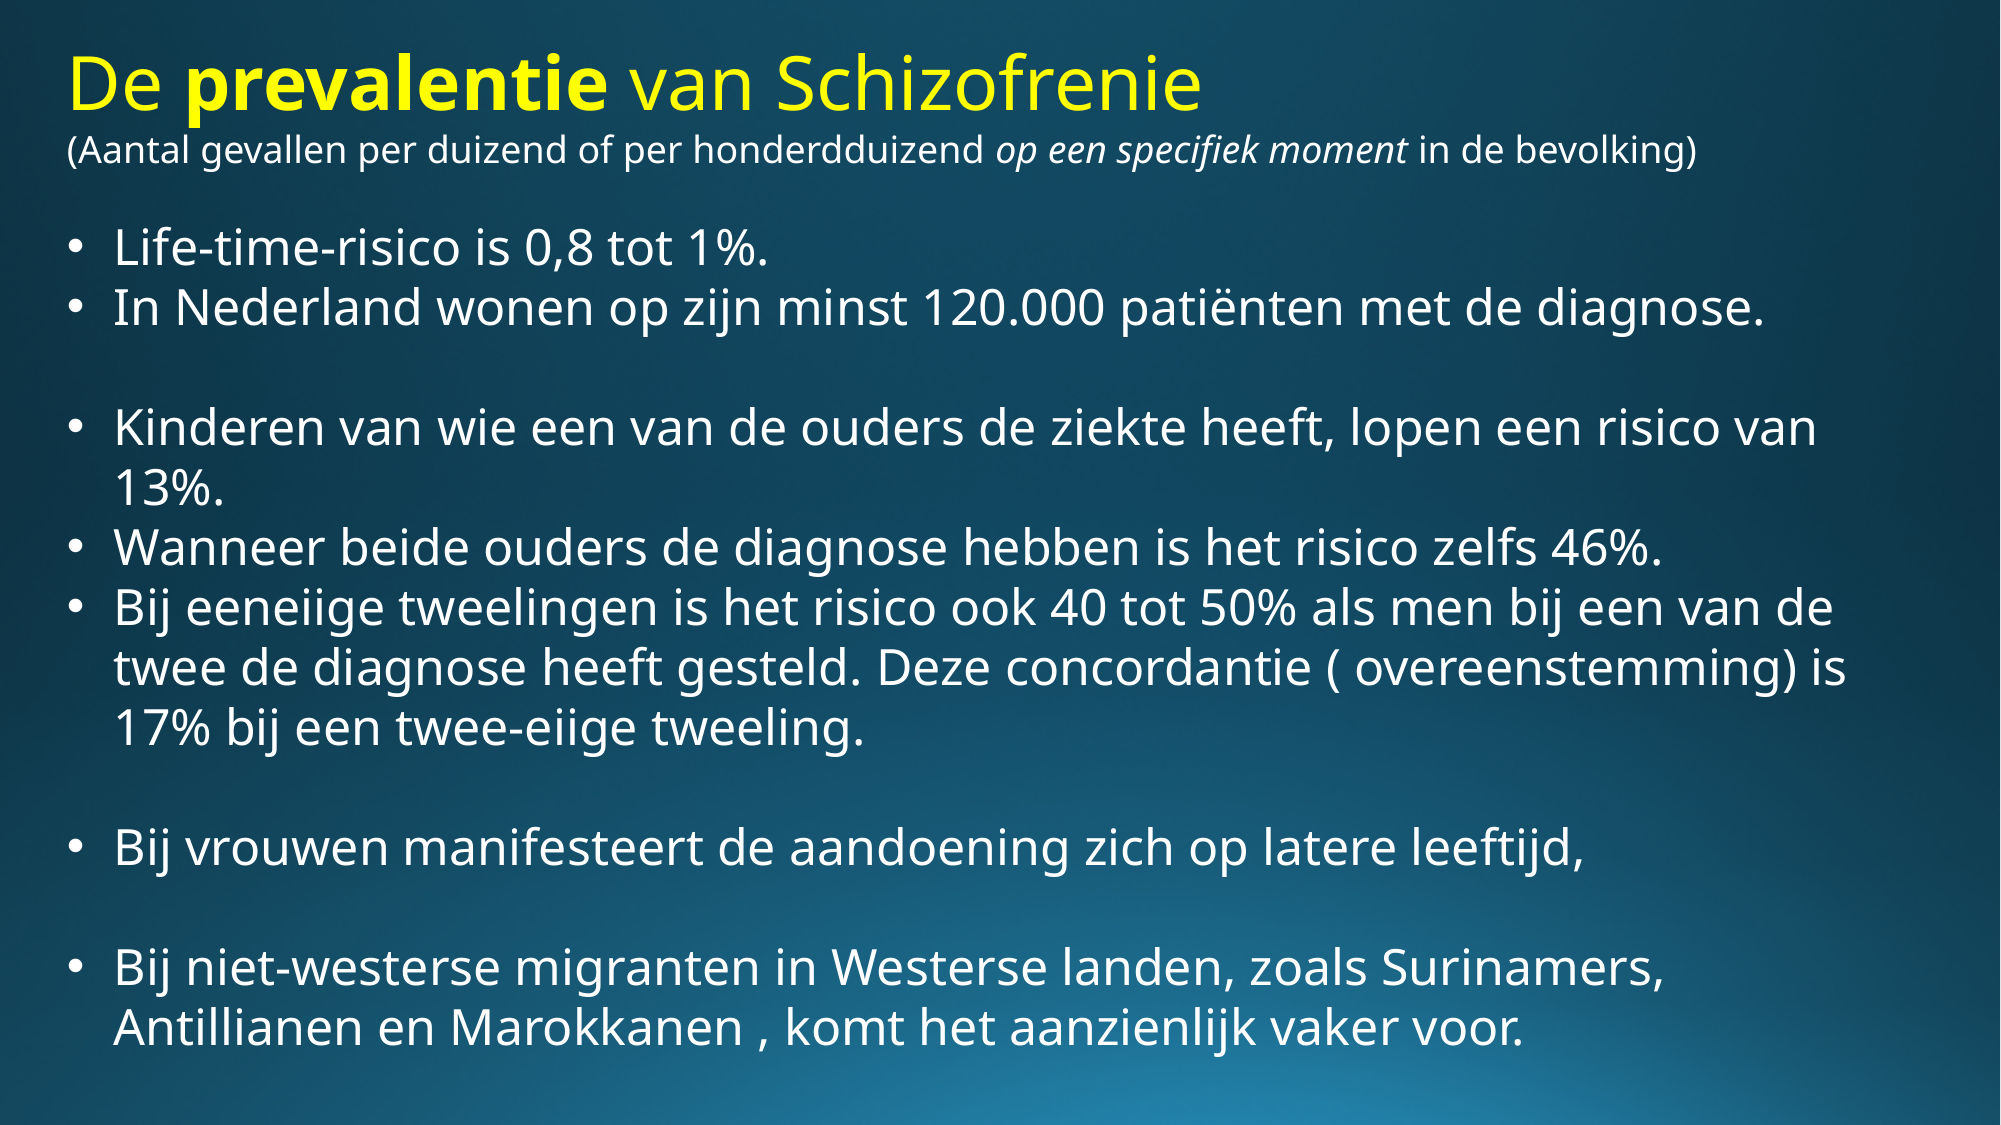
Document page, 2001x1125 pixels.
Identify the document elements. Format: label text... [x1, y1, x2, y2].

picture [0, 0, 2001, 1125]
text_box De prevalentie van Schizofrenie (Aantal gevallen per duizend of per honderdduizend op een specifiek moment in de bevolking) Life-time-risico is 0,8 tot 1%. In Nederland wonen op zijn minst 120.000 patiënten met de diagnose. Kinderen van wie een van de ouders de ziekte heeft, lopen een risico van 13%. Wanneer beide ouders de diagnose hebben is het risico zelfs 46%. Bij eeneiige tweelingen is het risico ook 40 tot 50% als men bij een van de twee de diagnose heeft gesteld. Deze concordantie ( overeenstemming) is 17% bij een twee-eiige tweeling. Bij vrouwen manifesteert de aandoening zich op latere leeftijd, Bij niet-westerse migranten in Westerse landen, zoals Surinamers, Antillianen en Marokkanen , komt het aanzienlijk vaker voor. [52, 28, 1929, 1063]
